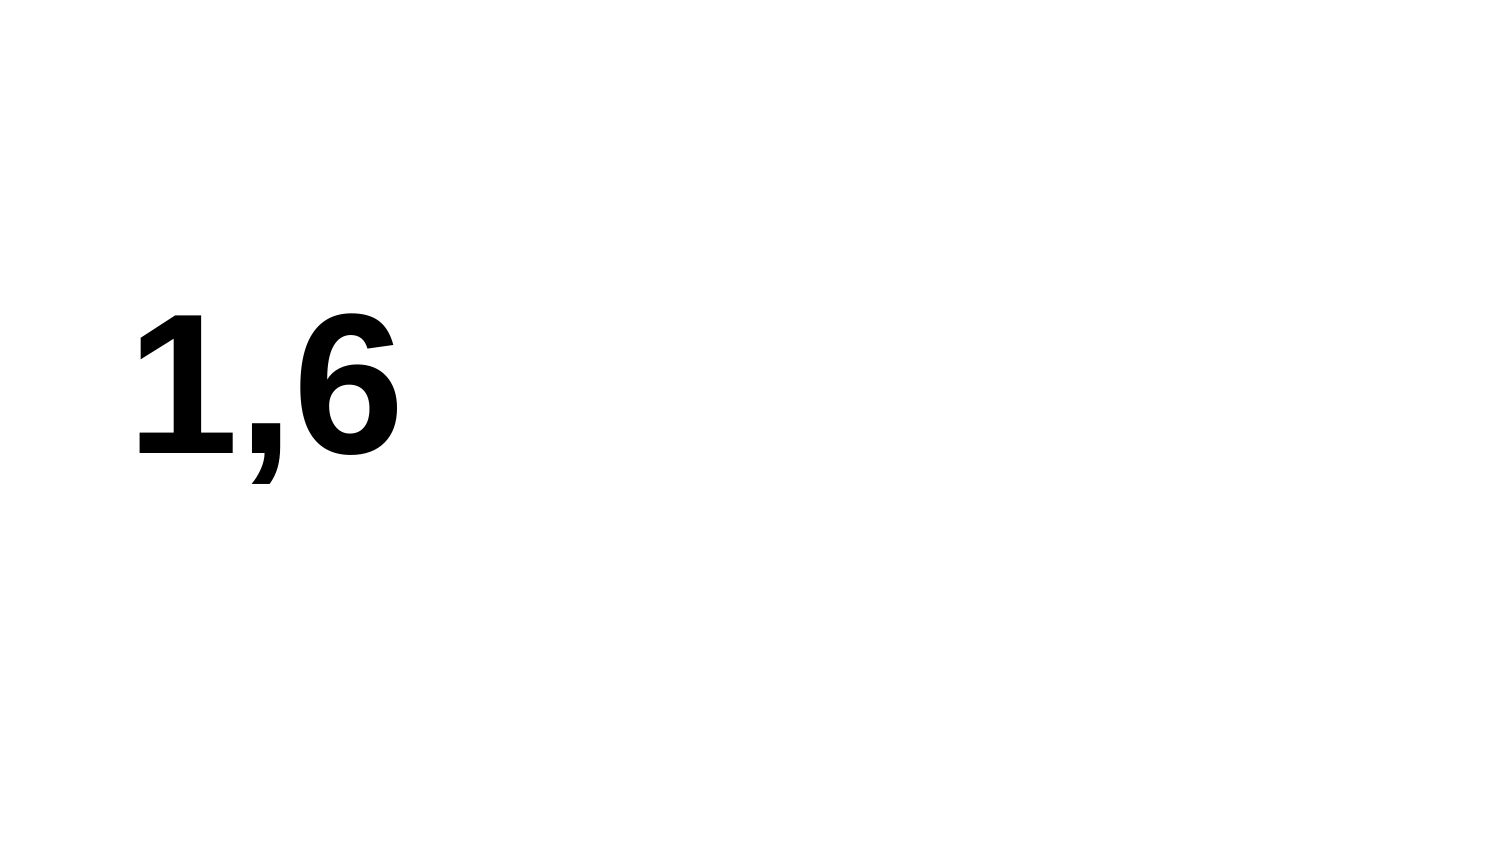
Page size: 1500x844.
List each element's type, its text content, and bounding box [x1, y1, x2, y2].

text_box 1,6 [112, 235, 1388, 509]
